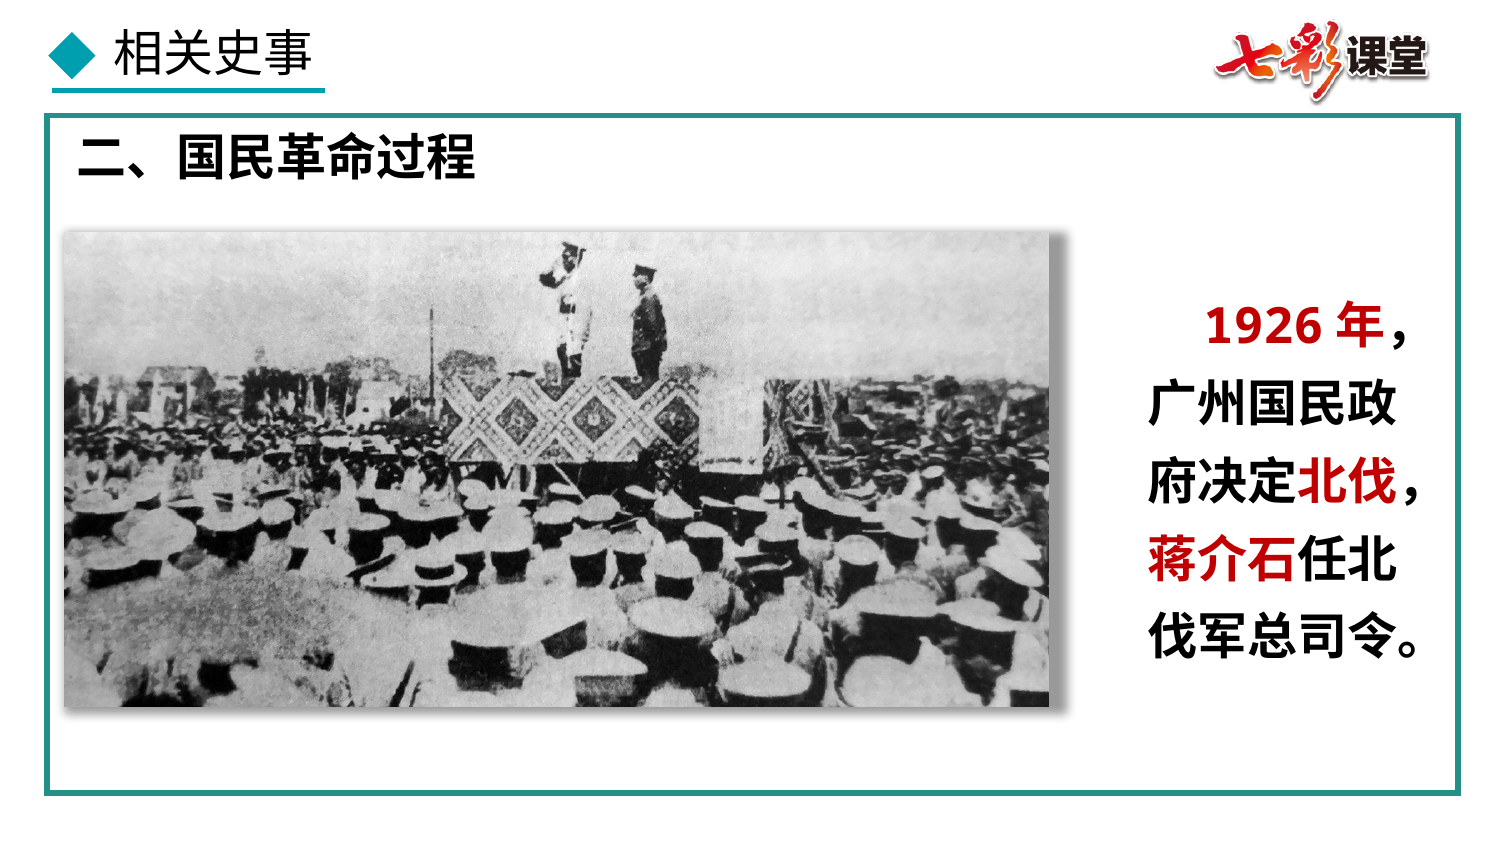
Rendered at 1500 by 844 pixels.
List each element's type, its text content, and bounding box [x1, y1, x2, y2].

text_box 1926年，广州国民政府决定北伐，蒋介石任北伐军总司令。 [1136, 269, 1426, 671]
picture [64, 232, 1049, 708]
text_box 二、国民革命过程 [64, 120, 512, 192]
picture [1210, 15, 1434, 106]
